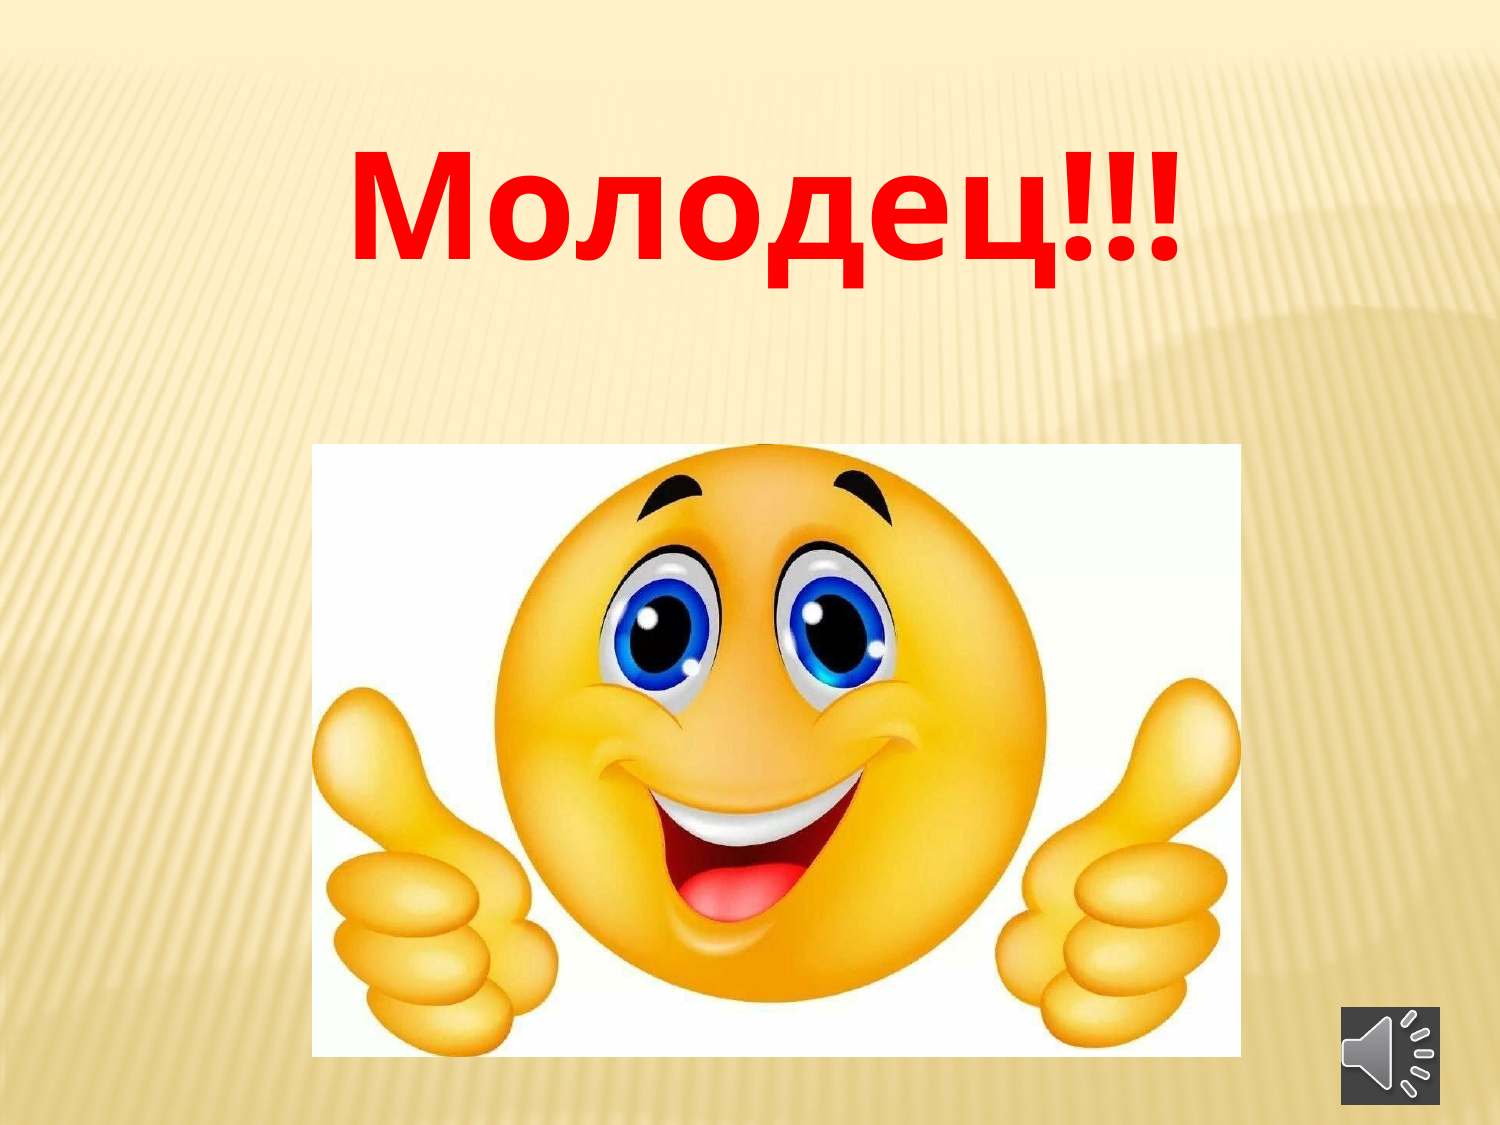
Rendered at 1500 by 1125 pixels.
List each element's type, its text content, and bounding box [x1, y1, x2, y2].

text_box Молодец!!! [309, 101, 1220, 297]
picture [1340, 1005, 1441, 1107]
picture [312, 444, 1241, 1057]
